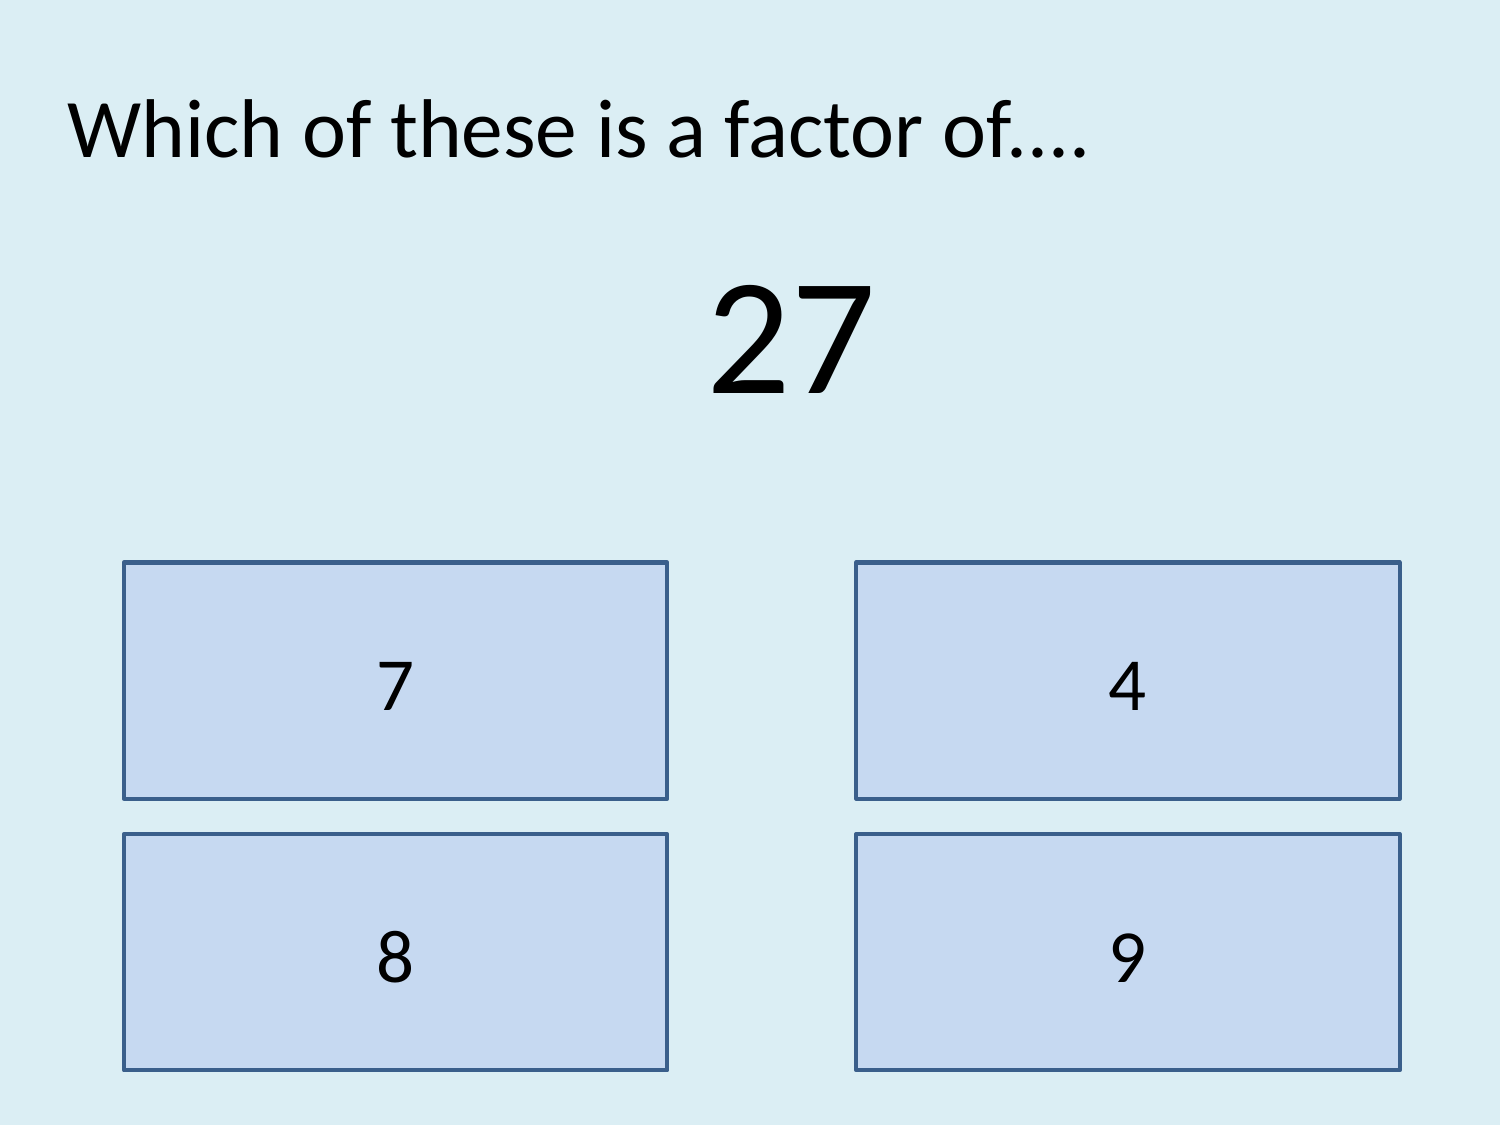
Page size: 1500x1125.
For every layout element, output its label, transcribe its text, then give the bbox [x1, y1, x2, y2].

text_box 8 [122, 832, 669, 1072]
text_box Which of these is a factor of.... [53, 66, 1424, 182]
text_box 27 [691, 219, 891, 435]
text_box 7 [122, 560, 669, 801]
text_box 9 [854, 832, 1402, 1072]
text_box 4 [854, 560, 1402, 801]
